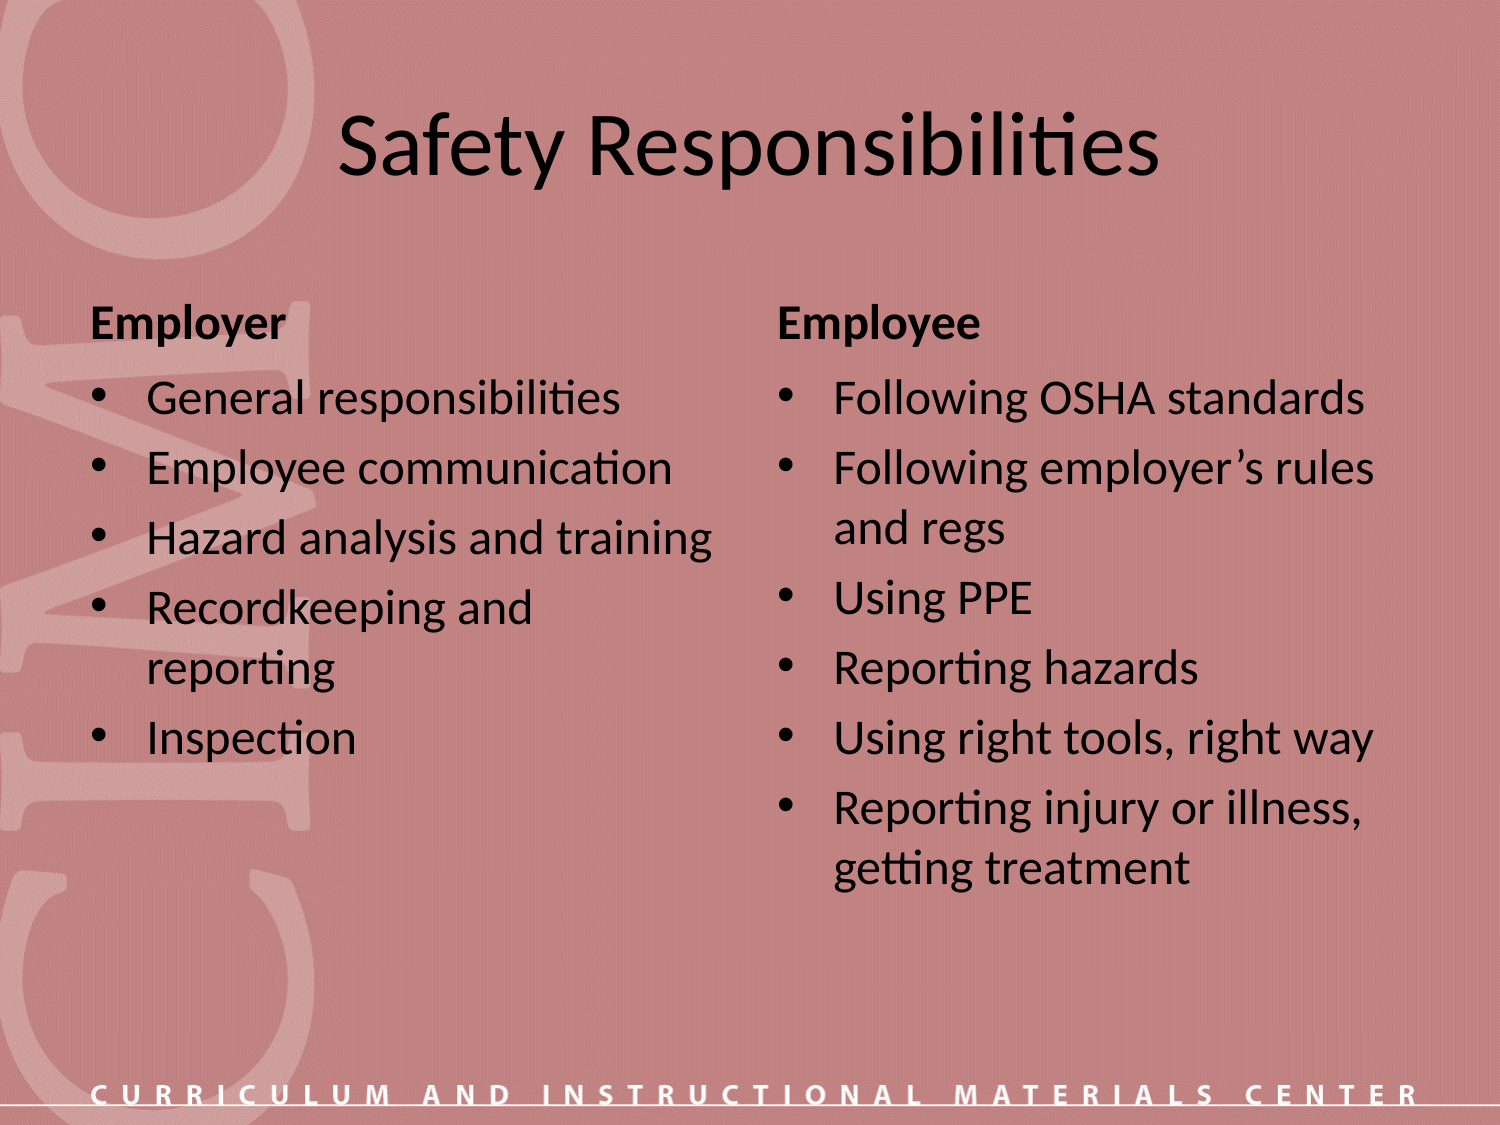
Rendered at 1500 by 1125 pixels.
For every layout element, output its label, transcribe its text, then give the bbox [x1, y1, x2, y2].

list Employer [75, 251, 738, 356]
list Employee [761, 251, 1425, 356]
list Following OSHA standards Following employer’s rules and regs Using PPE Reporting hazards Using right tools, right way Reporting injury or illness, getting treatment [761, 356, 1425, 1005]
list General responsibilities Employee communication Hazard analysis and training Recordkeeping and reporting Inspection [75, 356, 738, 1005]
title Safety Responsibilities [75, 45, 1425, 233]
